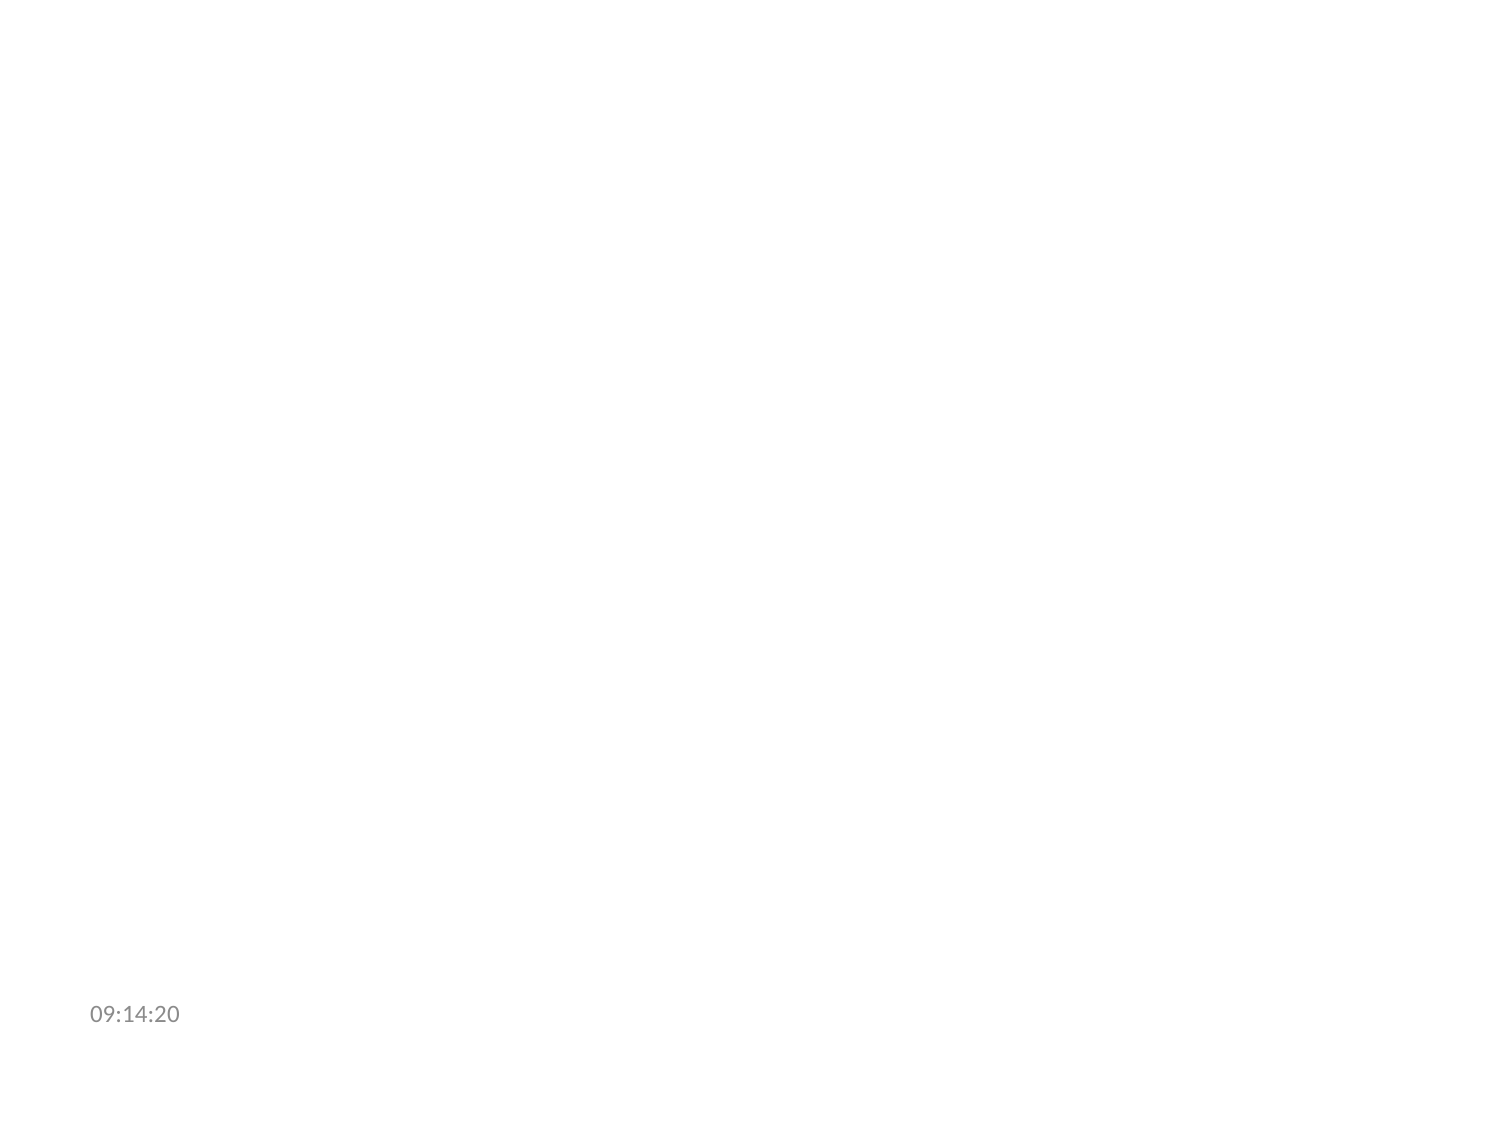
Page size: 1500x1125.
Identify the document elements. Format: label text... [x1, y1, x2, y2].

text_box 15:35:09 [75, 982, 425, 1043]
